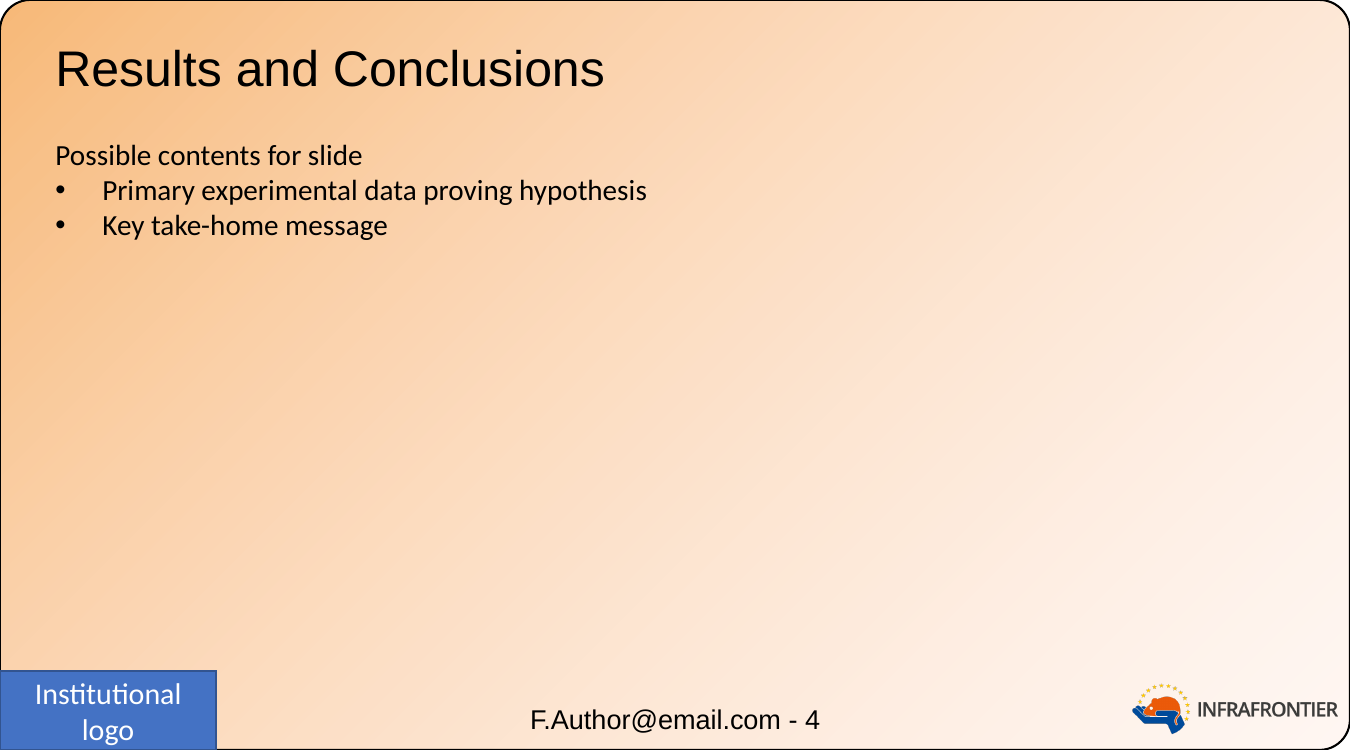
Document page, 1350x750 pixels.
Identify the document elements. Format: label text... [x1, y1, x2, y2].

text_box Possible contents for slide Primary experimental data proving hypothesis Key take-home message [40, 129, 1302, 284]
picture [1111, 667, 1350, 750]
text_box Institutional logo [0, 670, 217, 750]
text_box F.Author@email.com - 4 [488, 695, 862, 743]
text_box Results and Conclusions [40, 29, 1302, 104]
